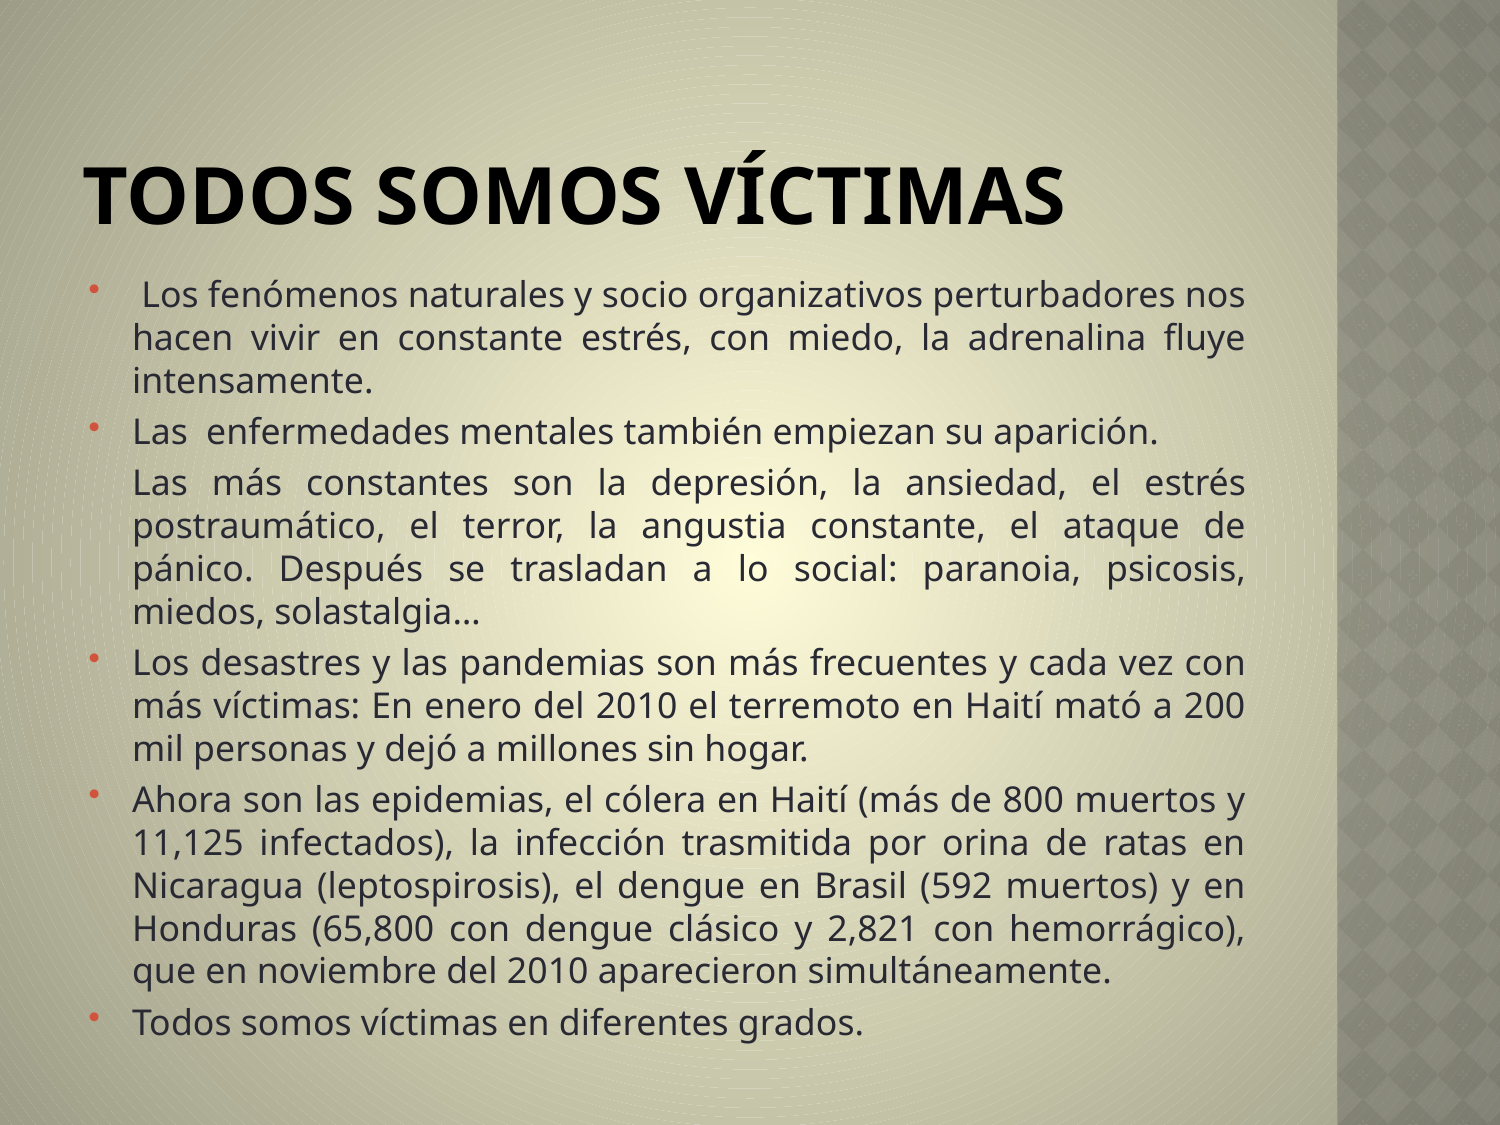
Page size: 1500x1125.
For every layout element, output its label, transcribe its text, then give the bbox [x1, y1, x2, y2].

list Los fenómenos naturales y socio organizativos perturbadores nos hacen vivir en constante estrés, con miedo, la adrenalina fluye intensamente. Las enfermedades mentales también empiezan su aparición. Las más constantes son la depresión, la ansiedad, el estrés postraumático, el terror, la angustia constante, el ataque de pánico. Después se trasladan a lo social: paranoia, psicosis, miedos, solastalgia… Los desastres y las pandemias son más frecuentes y cada vez con más víctimas: En enero del 2010 el terremoto en Haití mató a 200 mil personas y dejó a millones sin hogar. Ahora son las epidemias, el cólera en Haití (más de 800 muertos y 11,125 infectados), la infección trasmitida por orina de ratas en Nicaragua (leptospirosis), el dengue en Brasil (592 muertos) y en Honduras (65,800 con dengue clásico y 2,821 con hemorrágico), que en noviembre del 2010 aparecieron simultáneamente. Todos somos víctimas en diferentes grados. [75, 264, 1263, 1059]
title TODOS SOMOS VÍCTIMAS [75, 52, 1263, 240]
